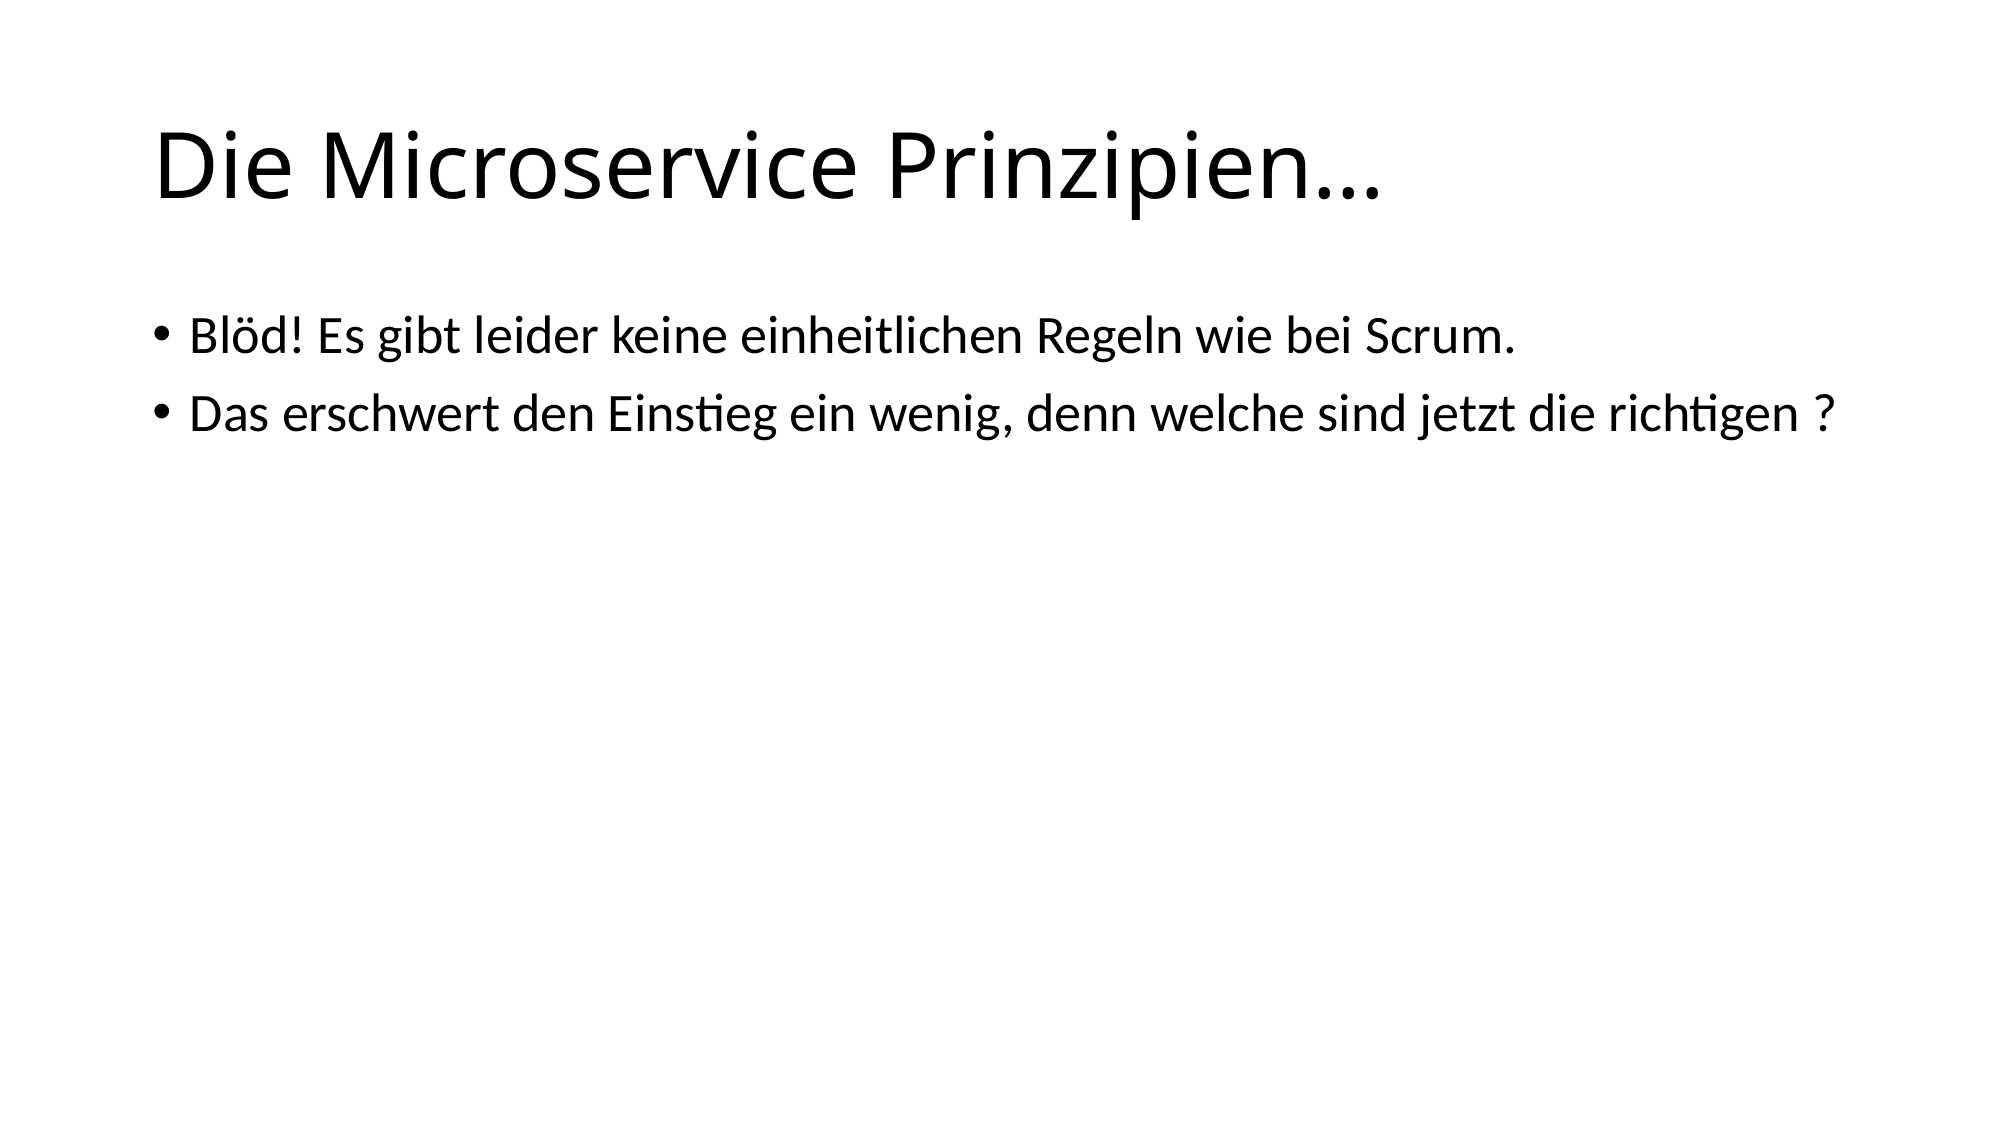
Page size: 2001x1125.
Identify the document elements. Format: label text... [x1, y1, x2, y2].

list Blöd! Es gibt leider keine einheitlichen Regeln wie bei Scrum. Das erschwert den Einstieg ein wenig, denn welche sind jetzt die richtigen ? [137, 299, 1863, 468]
title Die Microservice Prinzipien… [137, 59, 1863, 278]
